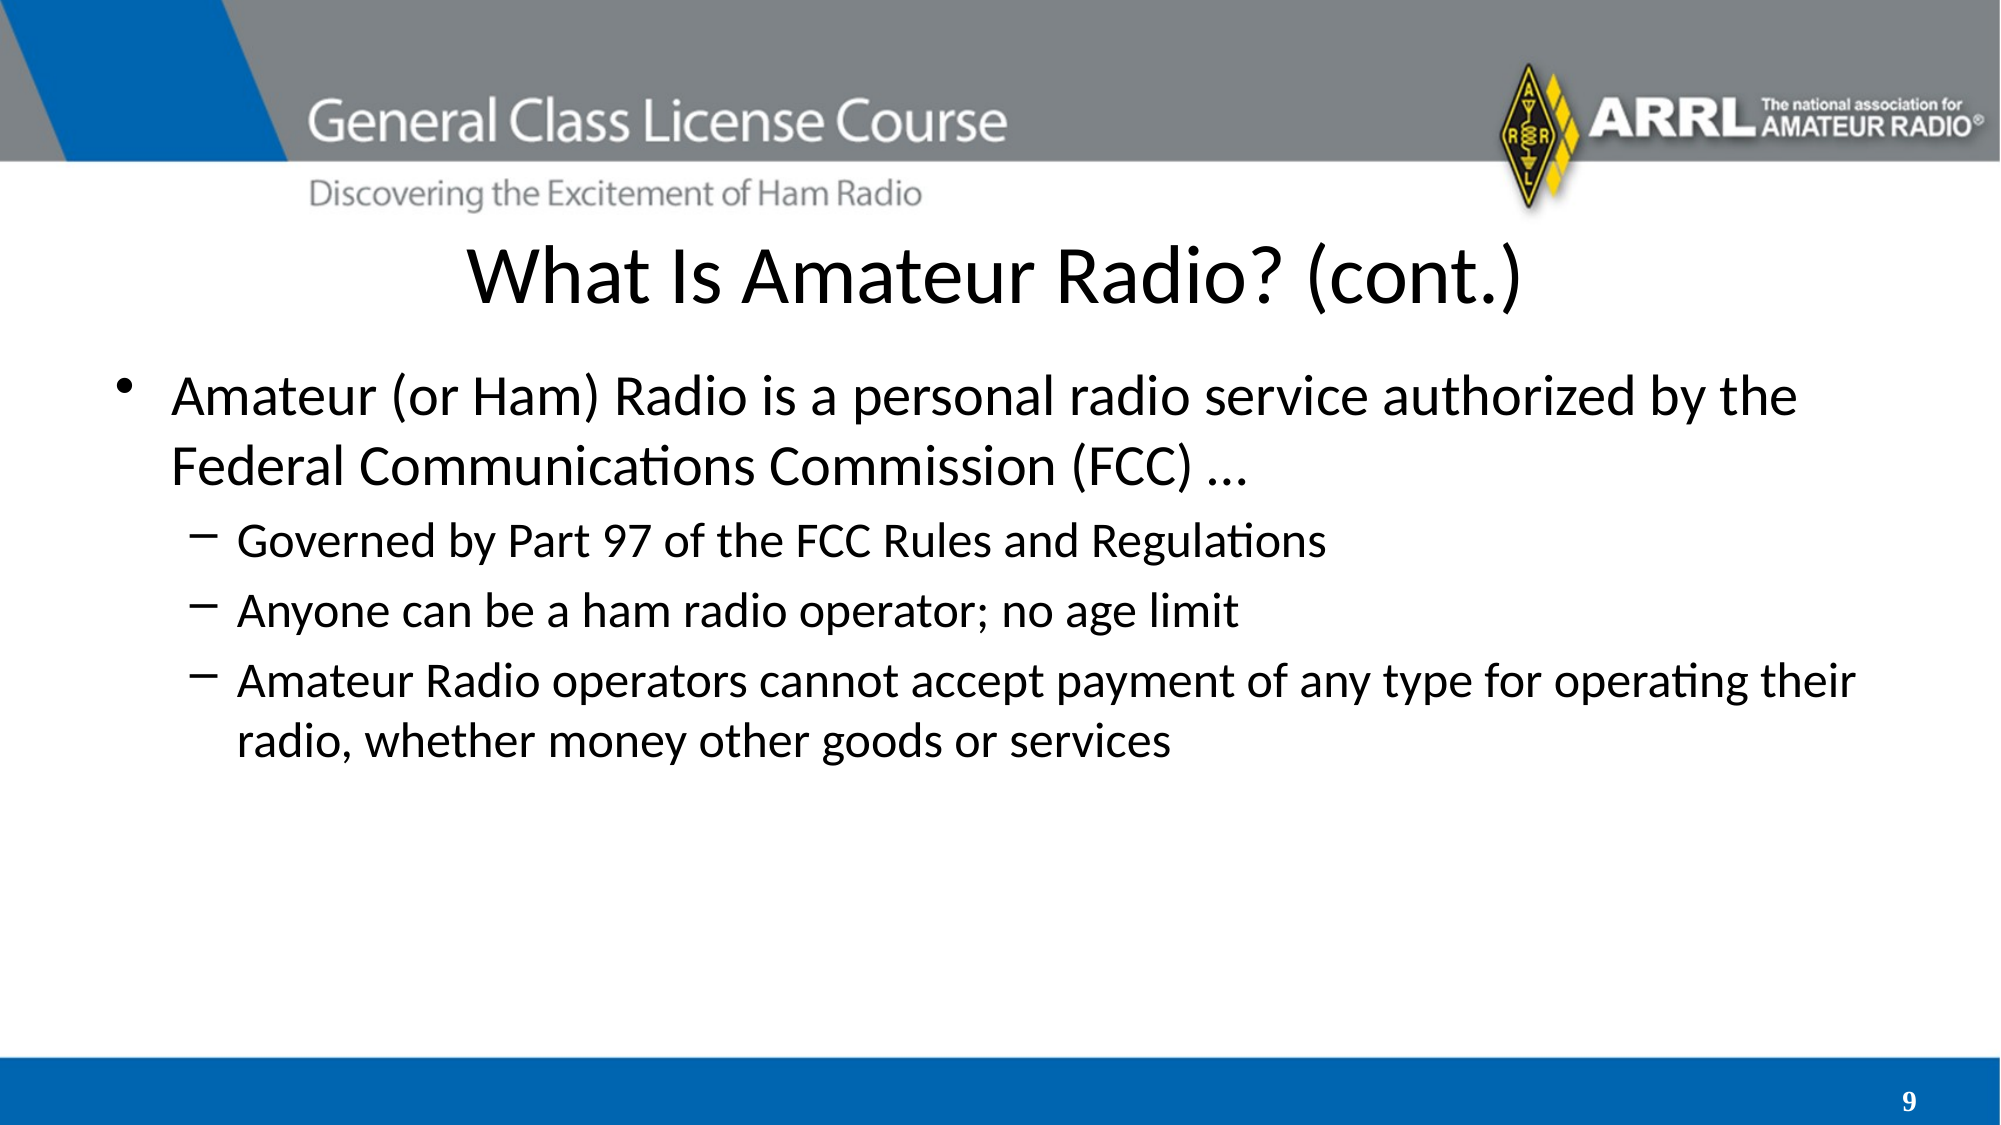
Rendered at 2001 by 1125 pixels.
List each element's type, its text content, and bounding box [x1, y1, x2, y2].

picture [0, 0, 2001, 1125]
list Amateur (or Ham) Radio is a personal radio service authorized by the Federal Communications Commission (FCC) … Governed by Part 97 of the FCC Rules and Regulations Anyone can be a ham radio operator; no age limit Amateur Radio operators cannot accept payment of any type for operating their radio, whether money other goods or services [99, 350, 1900, 1037]
title What Is Amateur Radio? (cont.) [96, 212, 1897, 356]
